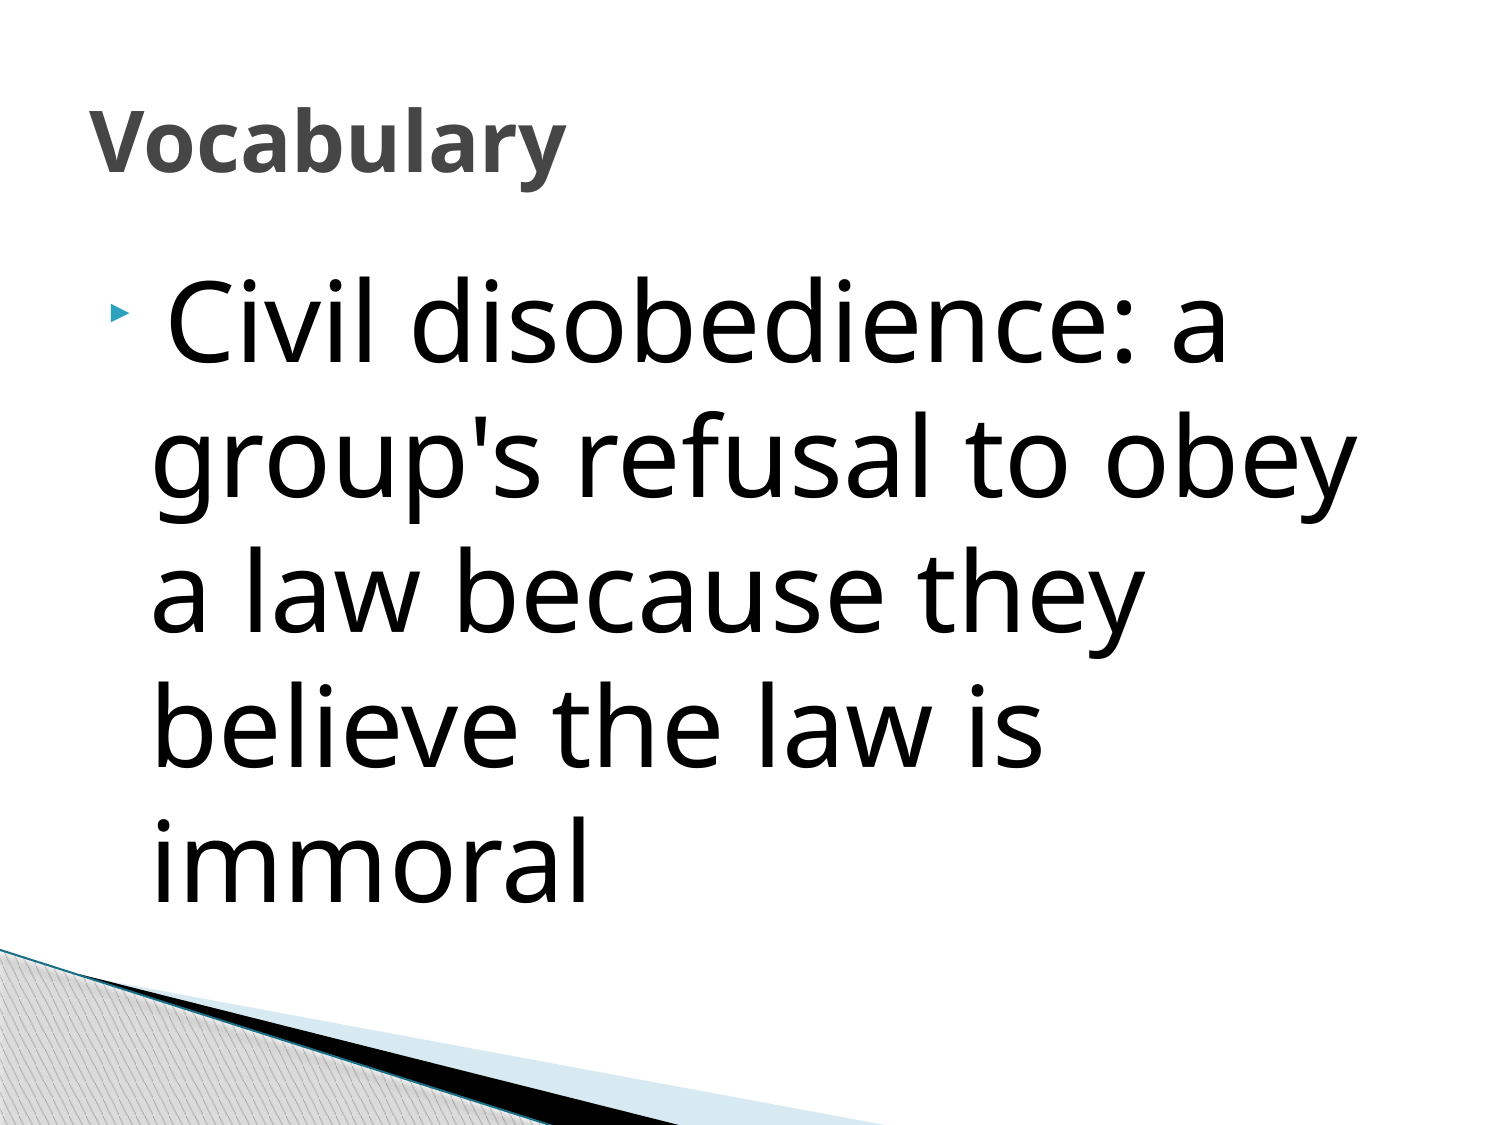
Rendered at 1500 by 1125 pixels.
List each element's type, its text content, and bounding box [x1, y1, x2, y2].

title Vocabulary [75, 45, 1425, 233]
list Civil disobedience: a group's refusal to obey a law because they believe the law is immoral [75, 243, 1425, 986]
